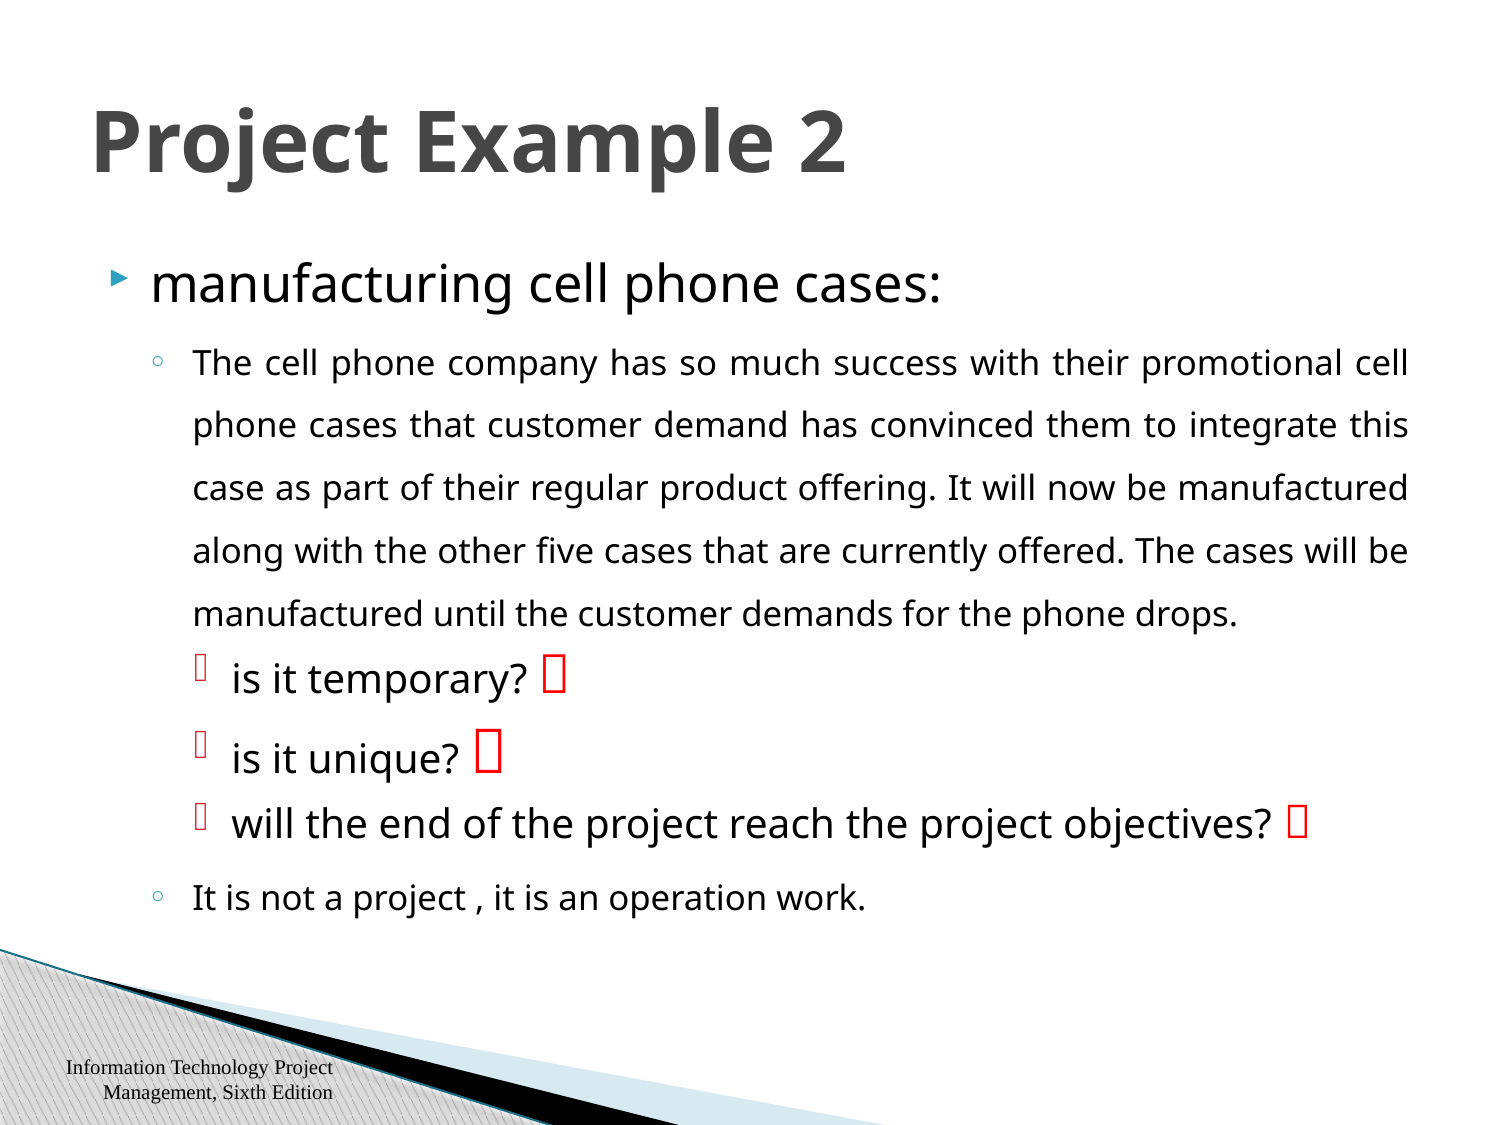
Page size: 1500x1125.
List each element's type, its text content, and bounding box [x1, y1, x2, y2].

title Project Example 2 [75, 45, 1425, 233]
footer Information Technology Project Management, Sixth Edition [0, 1051, 349, 1112]
list manufacturing cell phone cases: The cell phone company has so much success with their promotional cell phone cases that customer demand has convinced them to integrate this case as part of their regular product offering. It will now be manufactured along with the other five cases that are currently offered. The cases will be manufactured until the customer demands for the phone drops. is it temporary?  is it unique?  will the end of the project reach the project objectives?  It is not a project , it is an operation work. [75, 243, 1425, 986]
